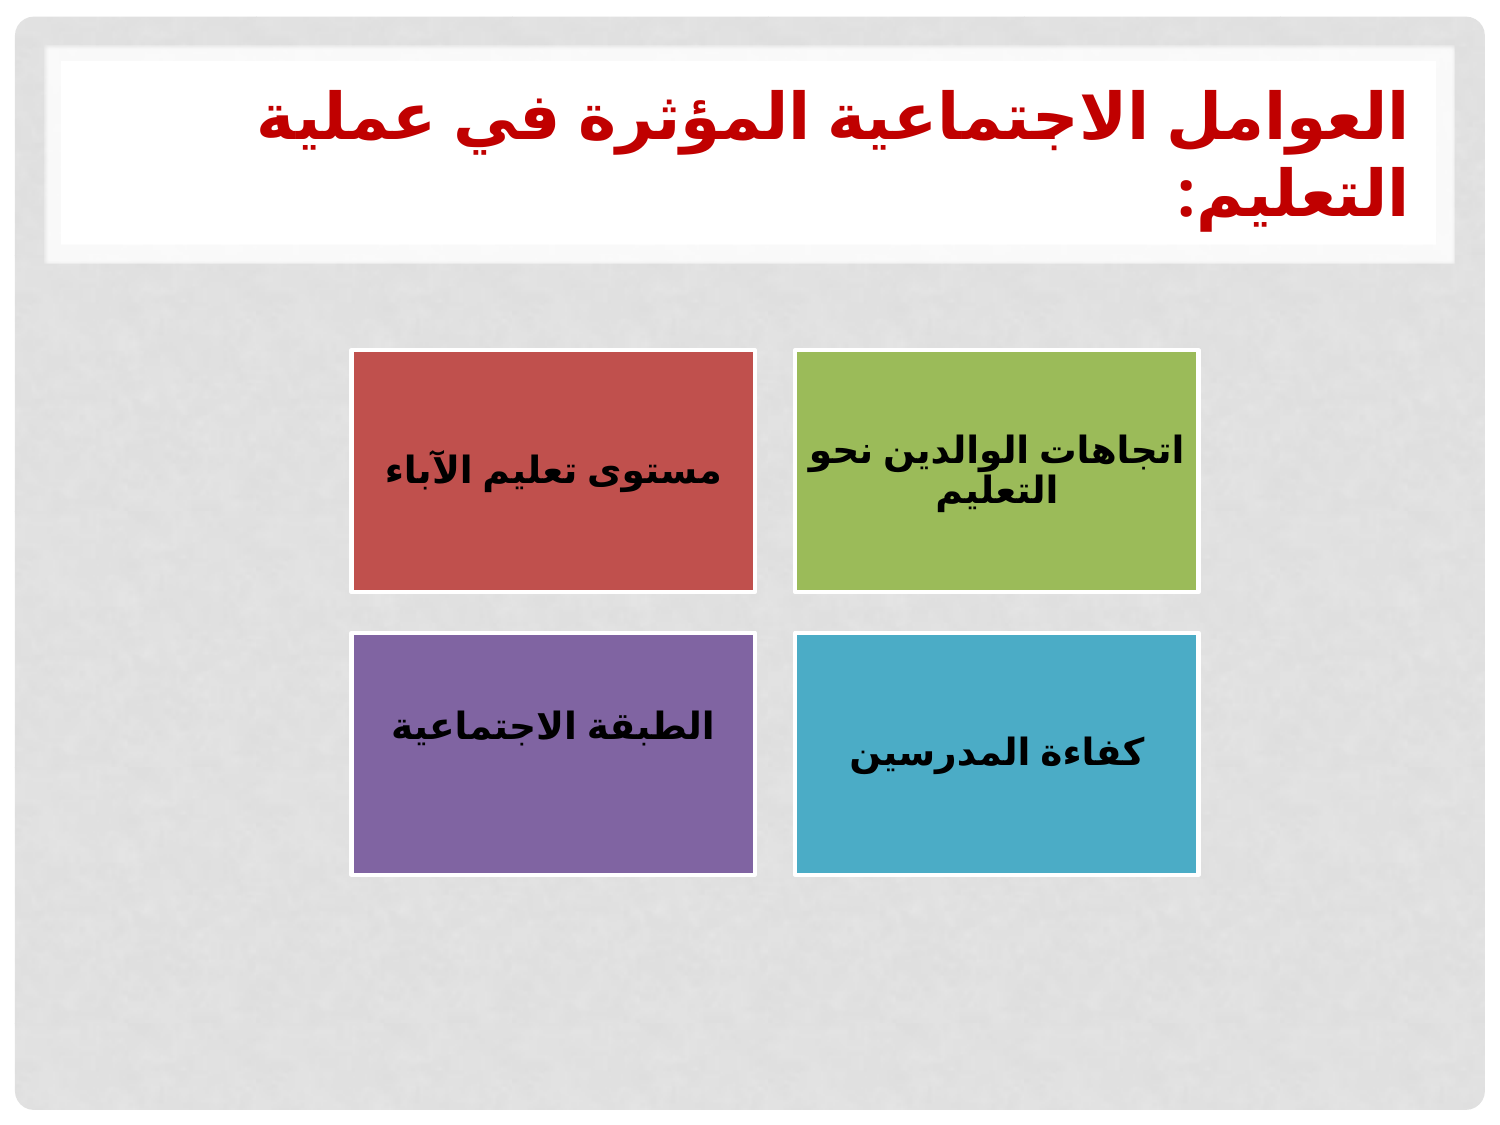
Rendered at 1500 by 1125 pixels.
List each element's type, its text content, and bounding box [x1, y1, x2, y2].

title العوامل الاجتماعية المؤثرة في عملية التعليم: [69, 66, 1425, 238]
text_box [137, 349, 1413, 876]
